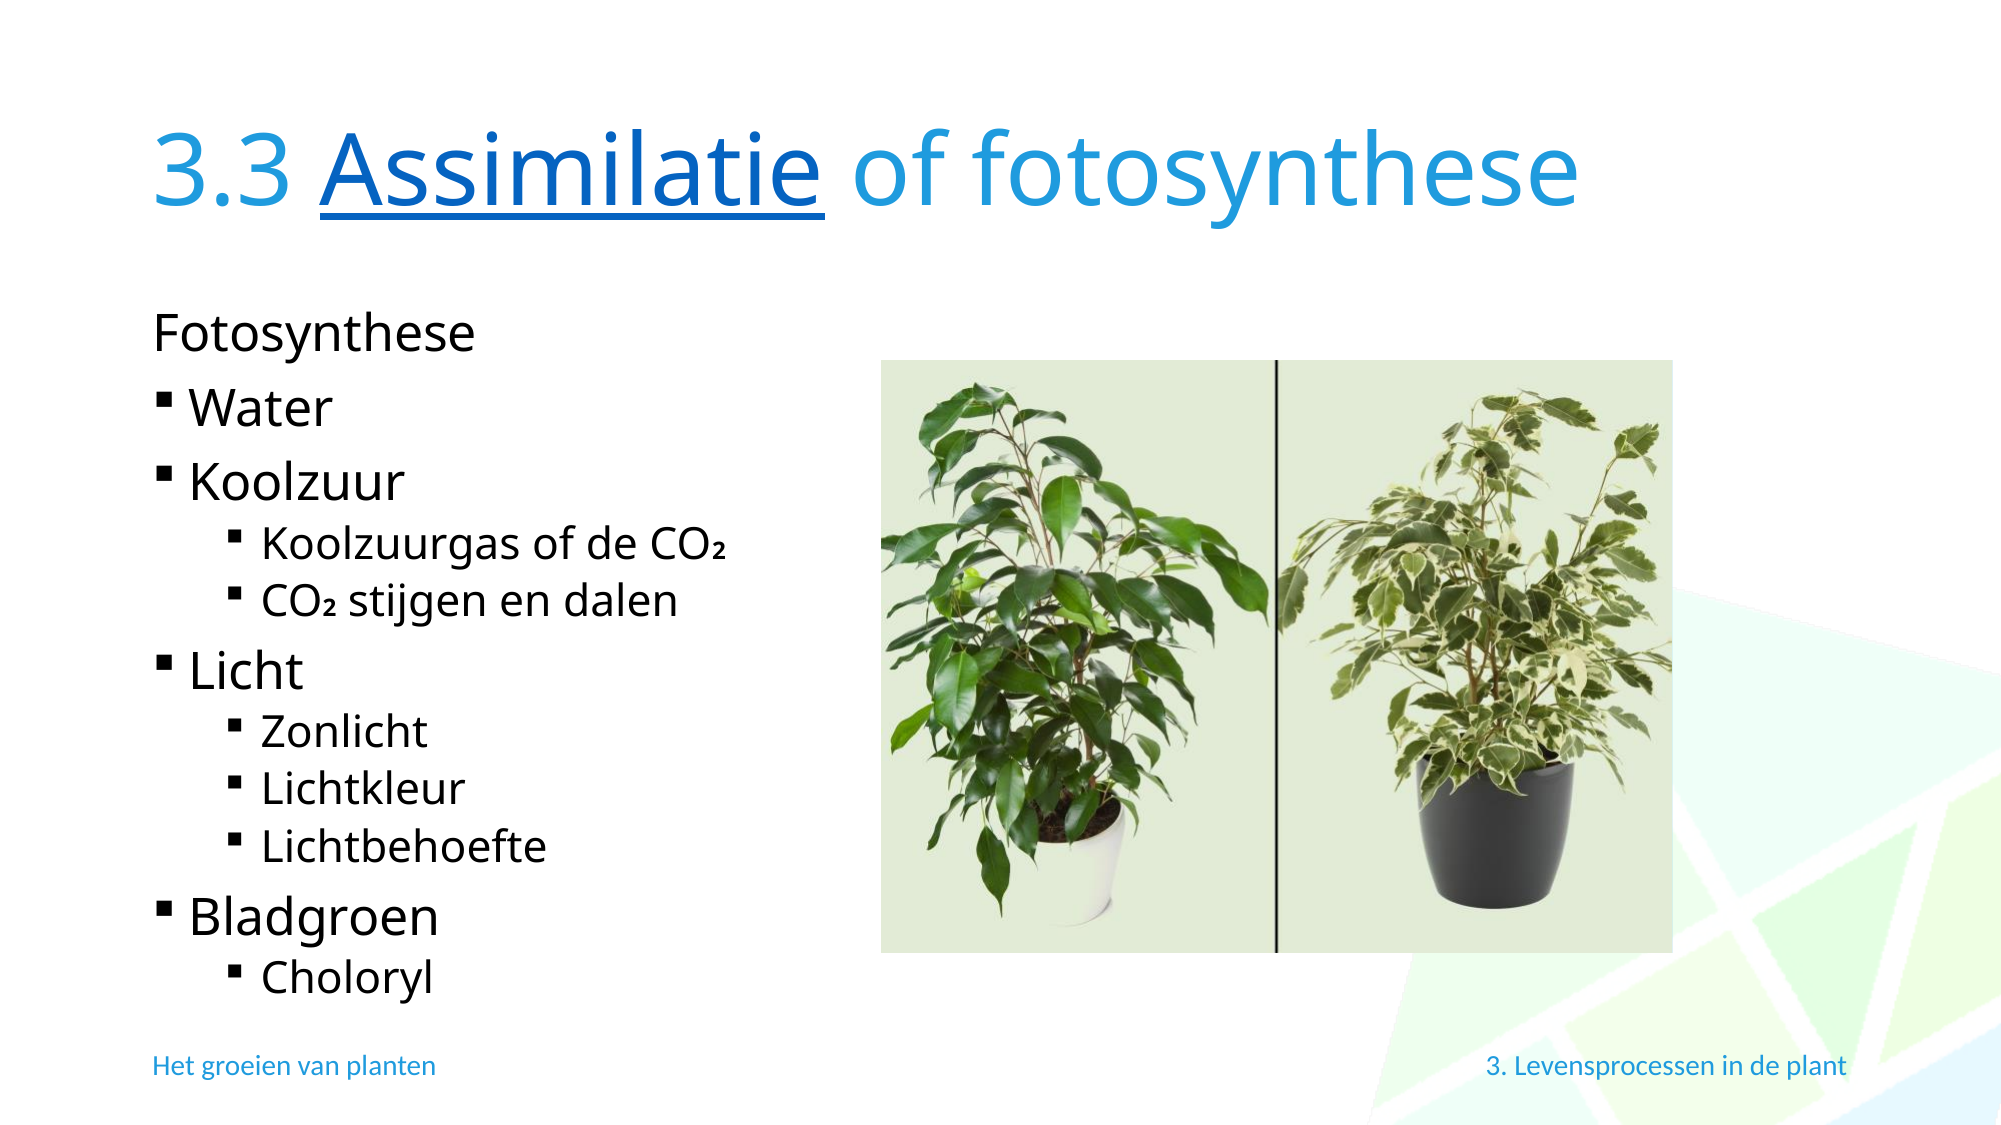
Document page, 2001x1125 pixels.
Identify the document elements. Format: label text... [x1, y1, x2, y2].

list Het groeien van planten [137, 1042, 588, 1103]
title 3.3 Assimilatie of fotosynthese [137, 59, 1863, 278]
list 3. Levensprocessen in de plant [1412, 1042, 1863, 1103]
picture [881, 360, 1673, 953]
list Fotosynthese Water Koolzuur Koolzuurgas of de CO2 CO2 stijgen en dalen Licht Zonlicht Lichtkleur Lichtbehoefte Bladgroen Choloryl [137, 299, 1863, 1014]
